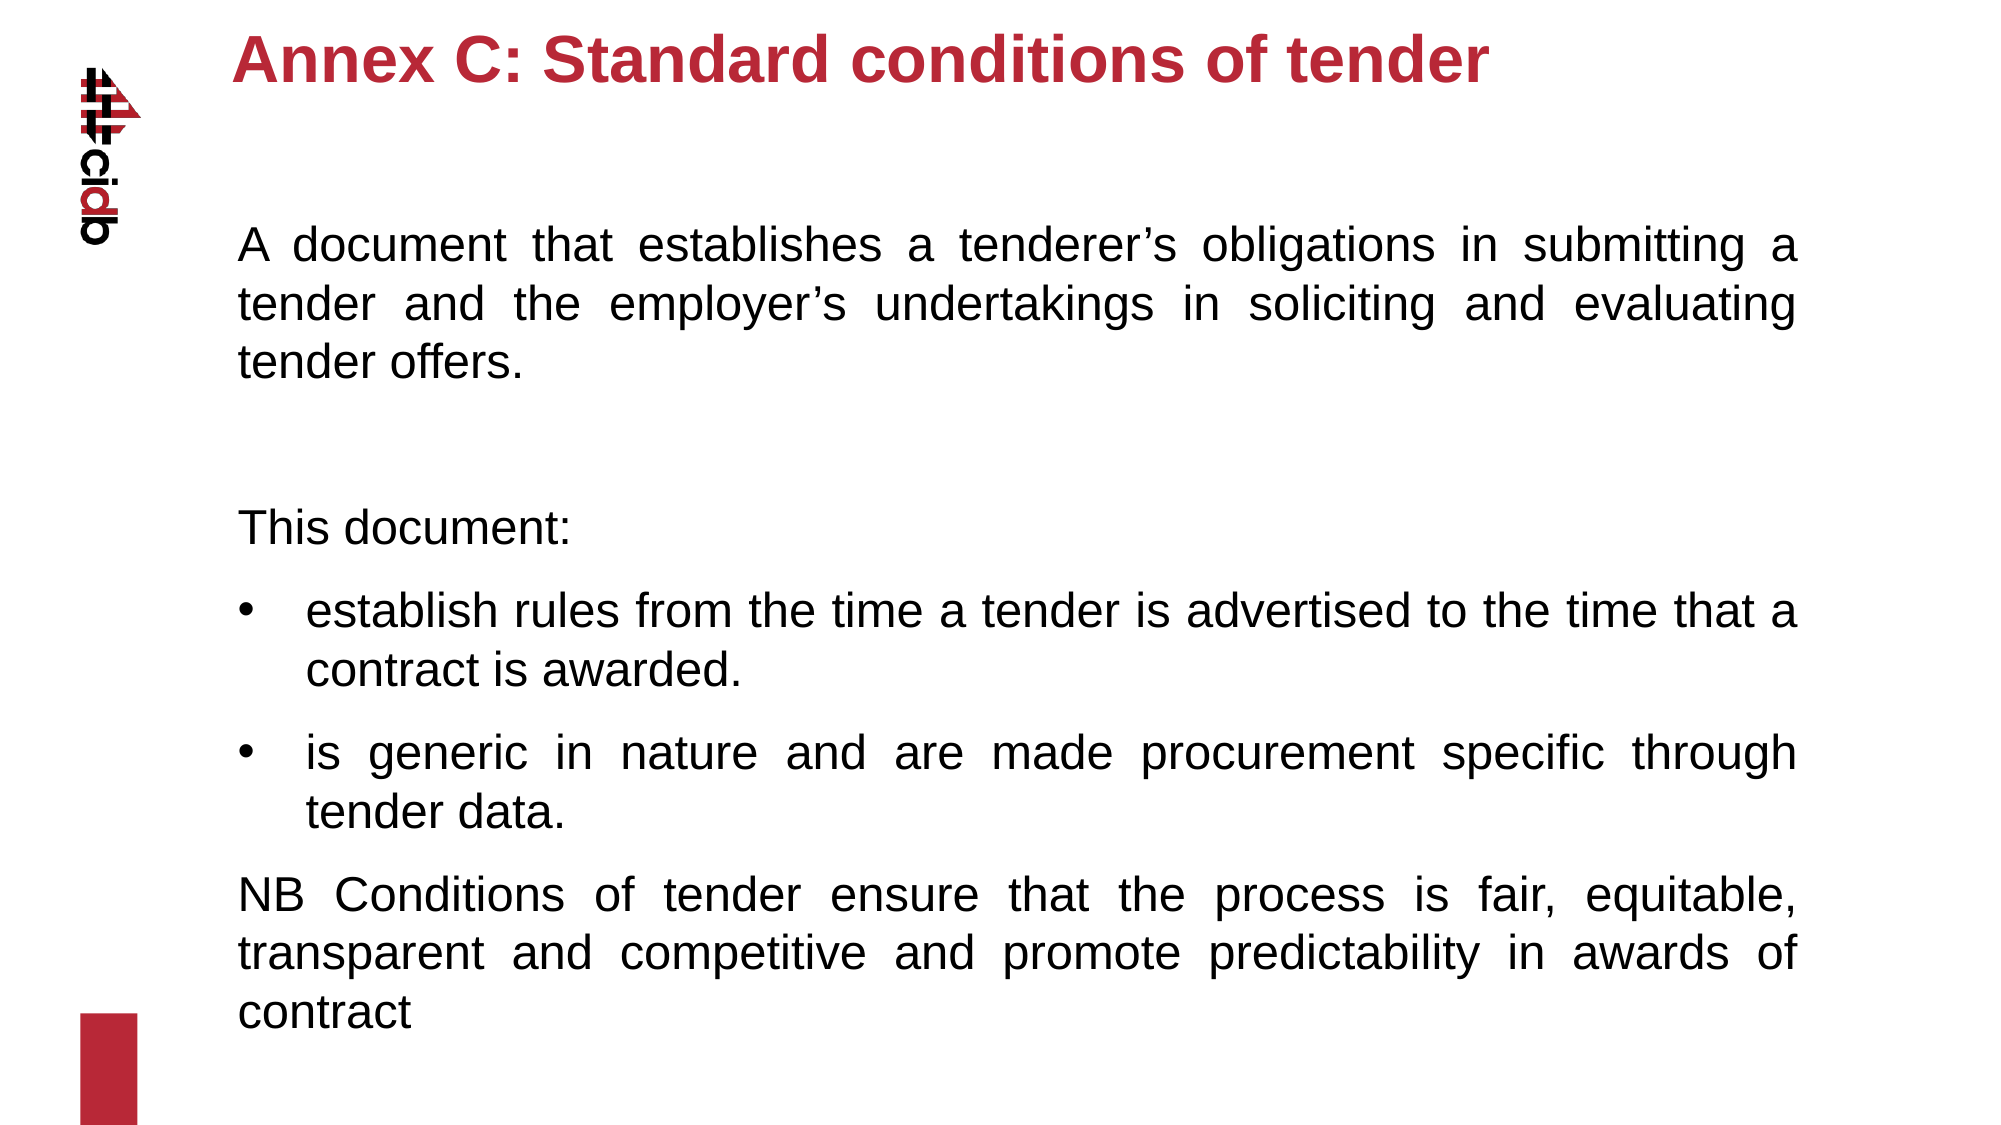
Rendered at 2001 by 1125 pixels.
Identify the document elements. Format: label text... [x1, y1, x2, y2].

picture [70, 60, 148, 253]
list A document that establishes a tenderer’s obligations in submitting a tender and the employer’s undertakings in soliciting and evaluating tender offers. This document: establish rules from the time a tender is advertised to the time that a contract is awarded. is generic in nature and are made procurement specific through tender data. NB Conditions of tender ensure that the process is fair, equitable, transparent and competitive and promote predictability in awards of contract [237, 212, 1800, 1041]
title Annex C: Standard conditions of tender [231, 15, 1582, 97]
